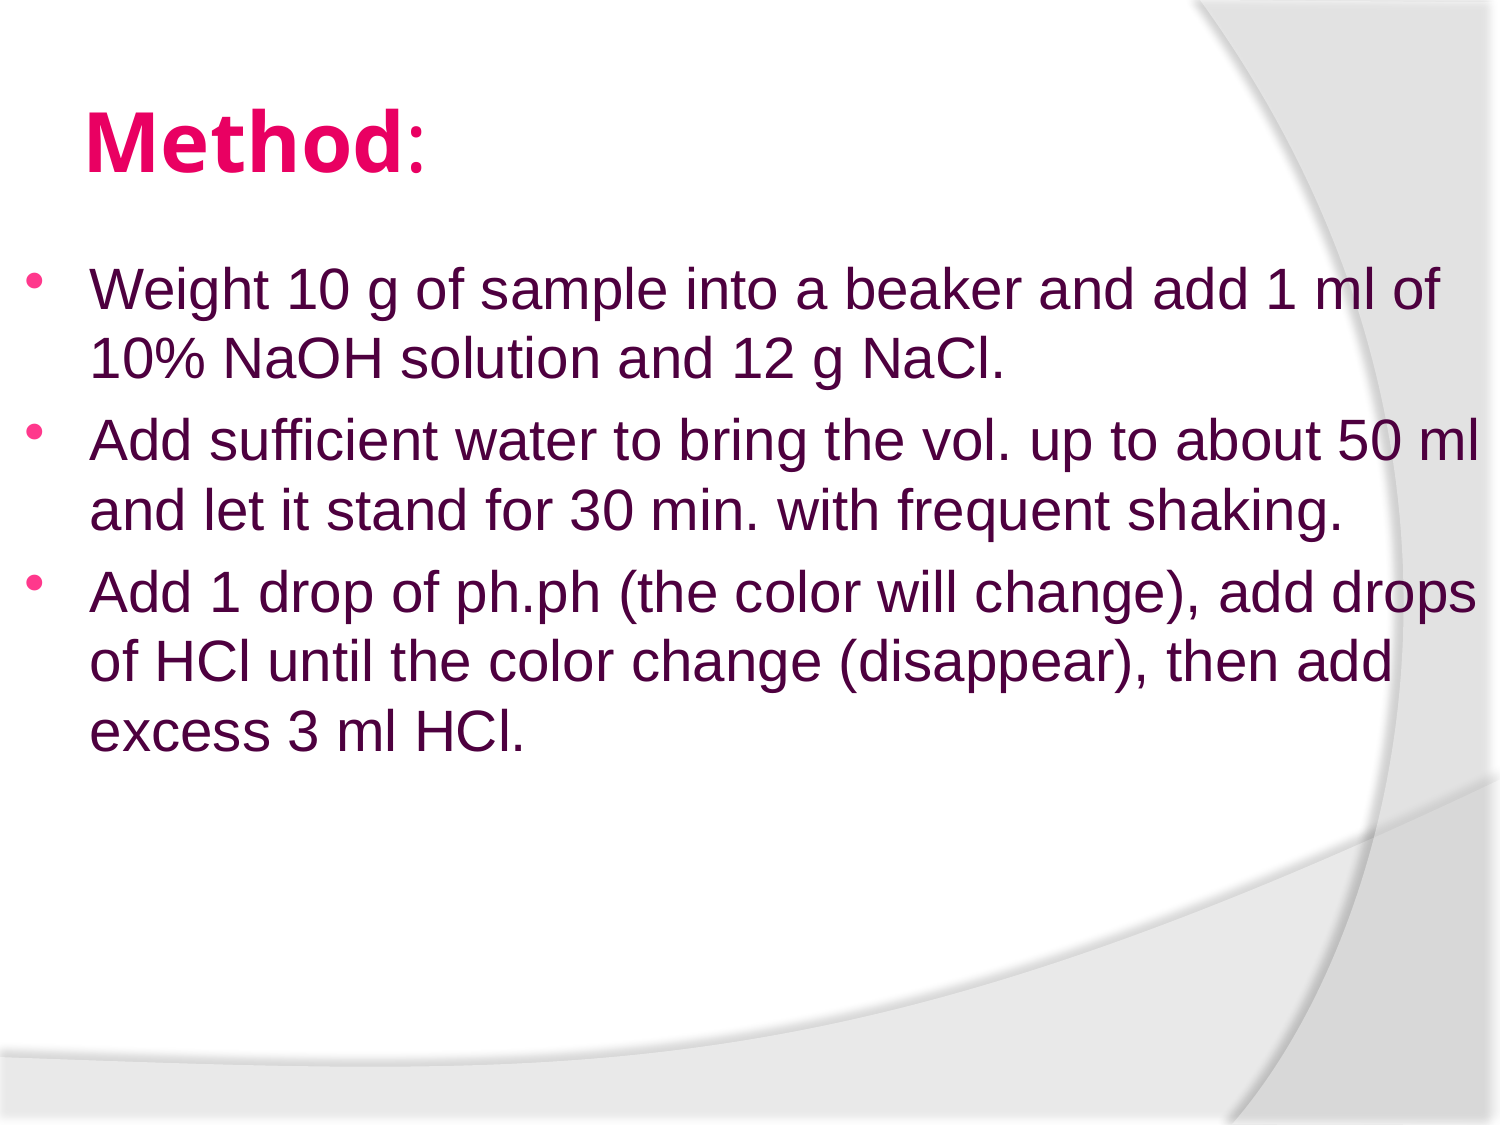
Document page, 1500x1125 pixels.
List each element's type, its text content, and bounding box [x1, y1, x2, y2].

title Method: [75, 45, 1300, 233]
list Weight 10 g of sample into a beaker and add 1 ml of 10% NaOH solution and 12 g NaCl. Add sufficient water to bring the vol. up to about 50 ml and let it stand for 30 min. with frequent shaking. Add 1 drop of ph.ph (the color will change), add drops of HCl until the color change (disappear), then add excess 3 ml HCl. [5, 243, 1500, 1044]
